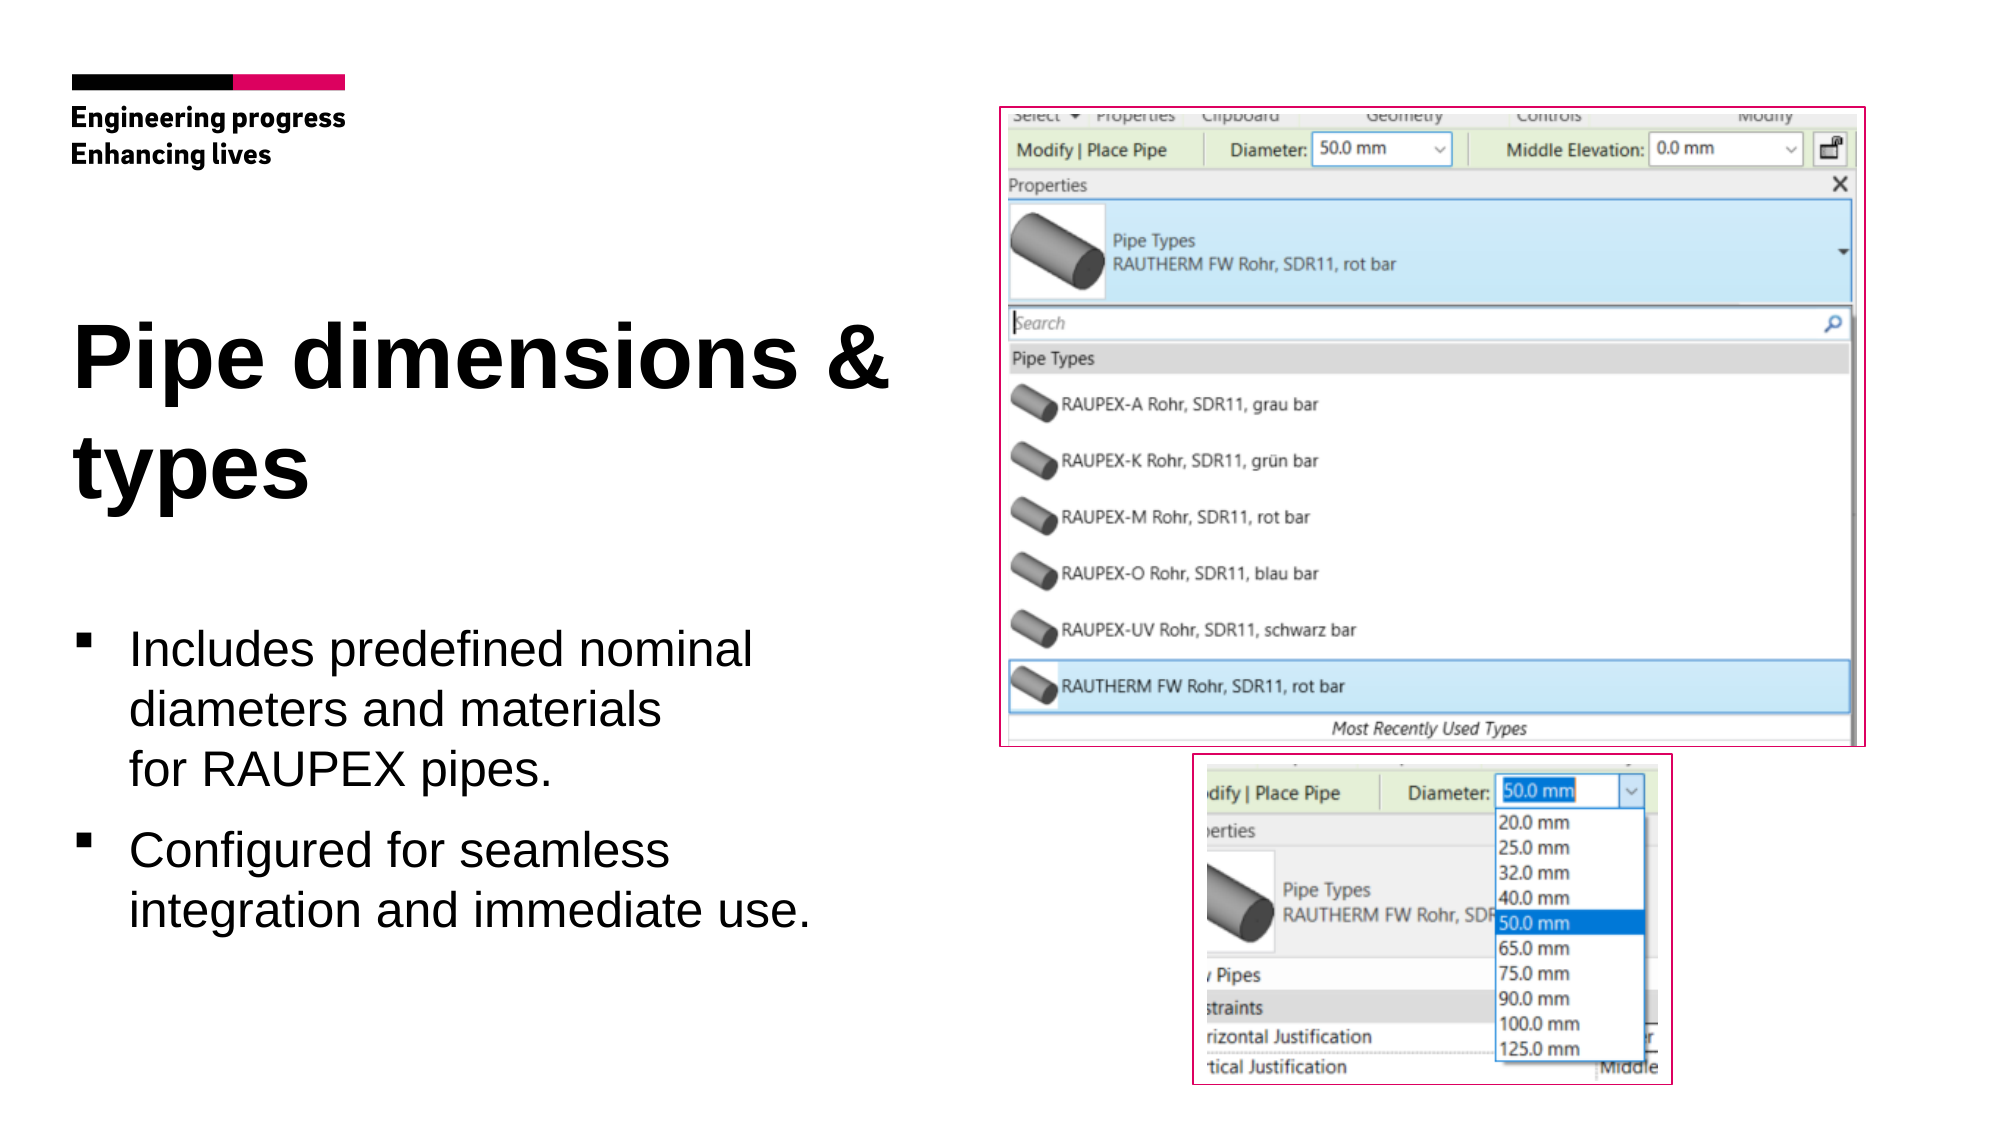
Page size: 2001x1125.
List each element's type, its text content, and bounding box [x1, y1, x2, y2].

text_box [999, 107, 1866, 747]
picture [72, 74, 345, 171]
picture [1207, 764, 1658, 1081]
list Includes predefined nominal diameters and materials for RAUPEX pipes. Configured for seamless integration and immediate use. [72, 616, 921, 964]
title Pipe dimensions & types [72, 296, 965, 617]
text_box [1193, 753, 1672, 1085]
picture [1008, 114, 1857, 747]
